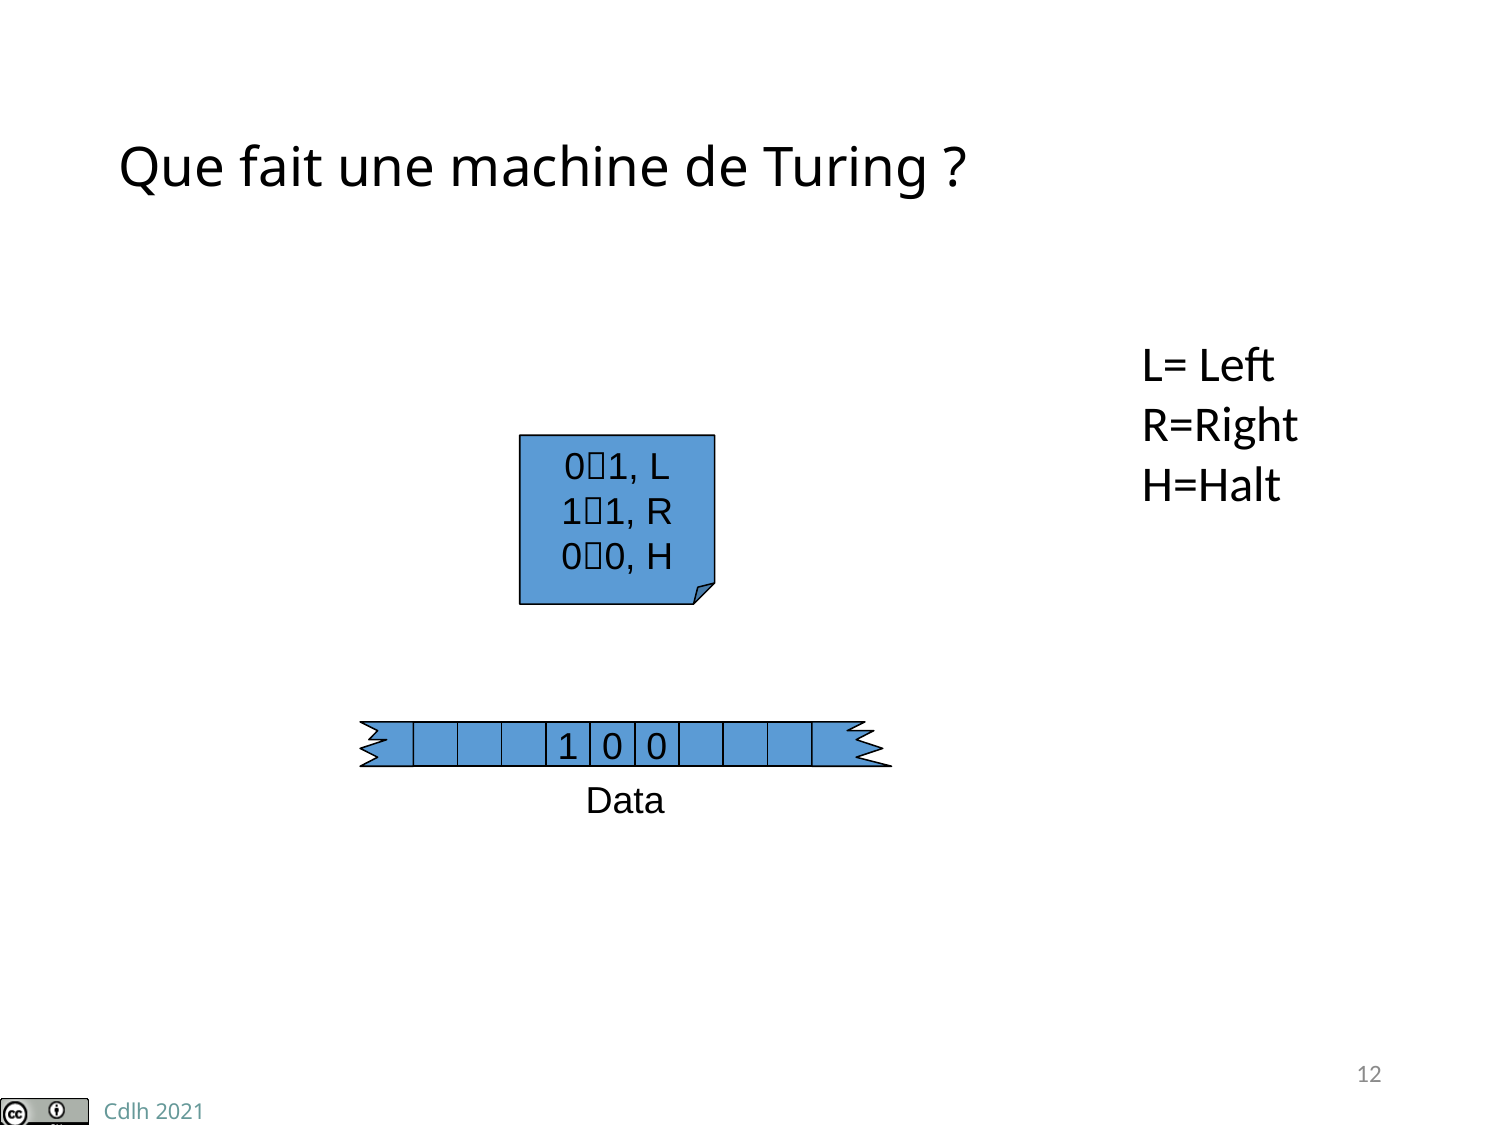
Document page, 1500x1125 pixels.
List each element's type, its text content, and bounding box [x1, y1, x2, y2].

text_box Data [570, 768, 680, 829]
text_box L= Left R=Right H=Halt [1127, 324, 1314, 520]
text_box 1 [546, 721, 590, 767]
text_box [767, 721, 811, 767]
text_box [501, 721, 546, 767]
text_box 01, L 11, R 00, H [519, 435, 715, 605]
text_box 0 [590, 721, 634, 767]
text_box [678, 721, 723, 767]
slide_number 12 [1059, 1042, 1397, 1103]
text_box [811, 721, 892, 767]
text_box 0 [634, 721, 678, 767]
text_box [457, 721, 501, 767]
text_box [414, 721, 457, 767]
text_box [360, 721, 414, 767]
title Que fait une machine de Turing ? [103, 59, 1397, 278]
picture [0, 1098, 89, 1125]
text_box [723, 721, 767, 767]
